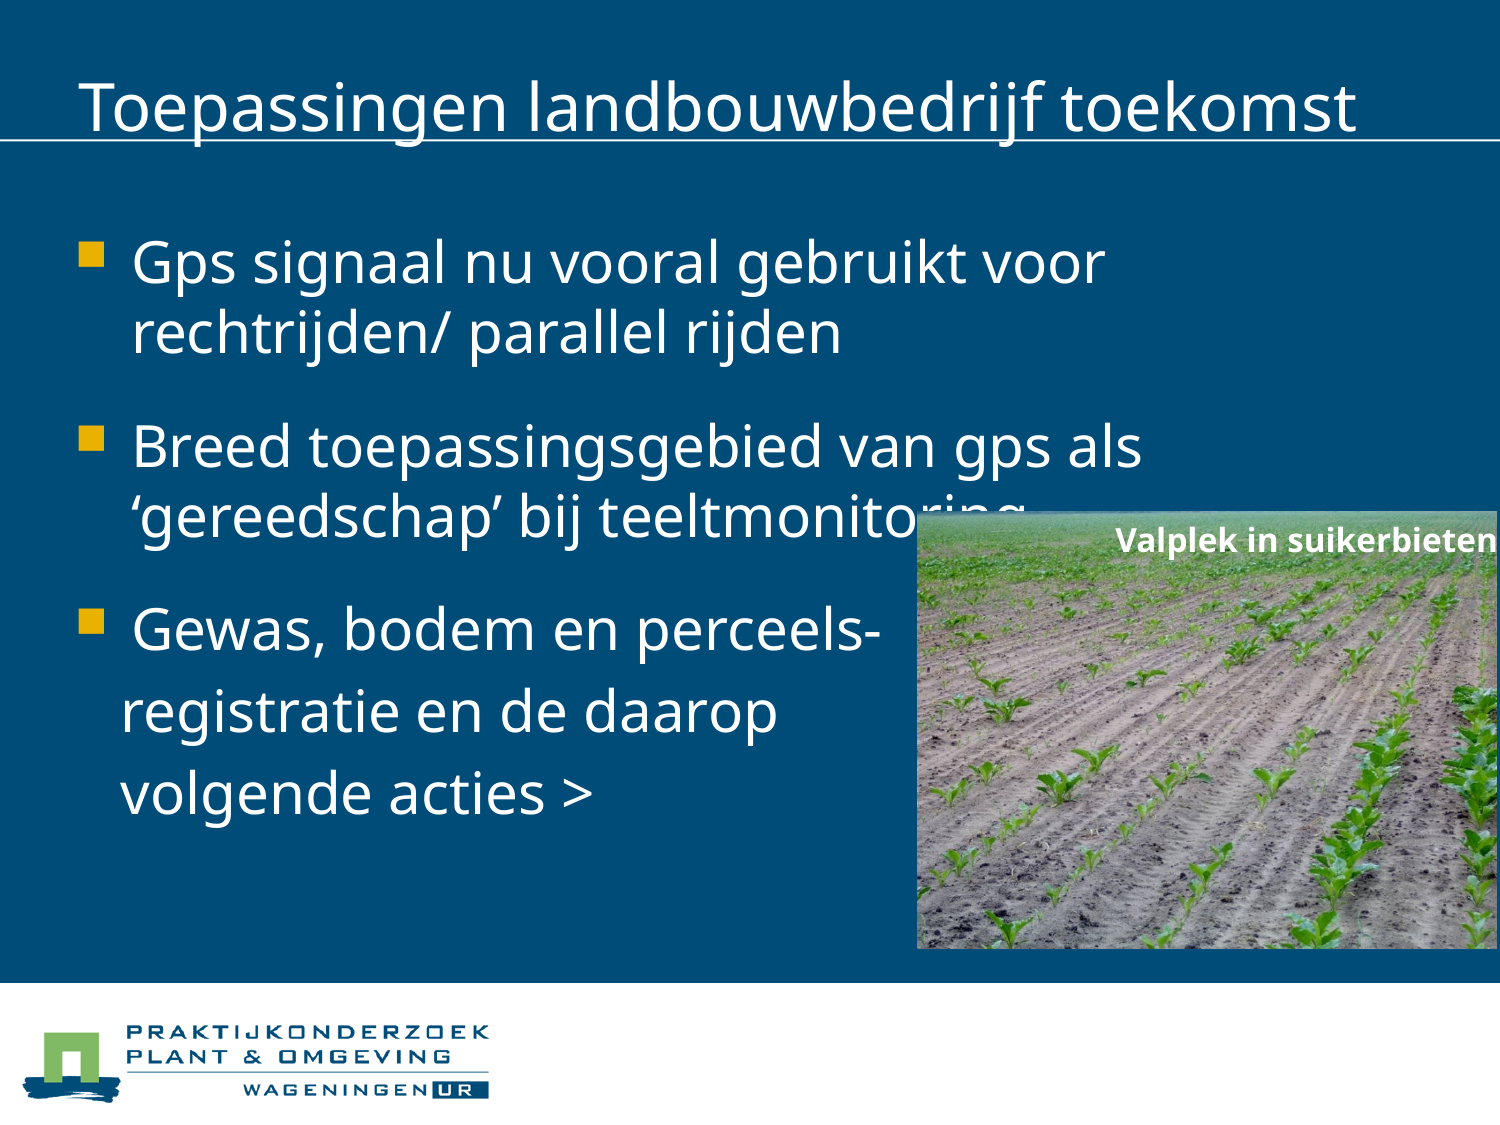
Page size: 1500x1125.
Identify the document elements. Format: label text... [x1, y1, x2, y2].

title Toepassingen landbouwbedrijf toekomst [78, 48, 1429, 213]
picture [916, 511, 1497, 949]
picture [0, 984, 1500, 1125]
list Gps signaal nu vooral gebruikt voor rechtrijden/ parallel rijden Breed toepassingsgebied van gps als ‘gereedschap’ bij teeltmonitoring Gewas, bodem en perceels- registratie en de daarop volgende acties > [74, 224, 1426, 938]
